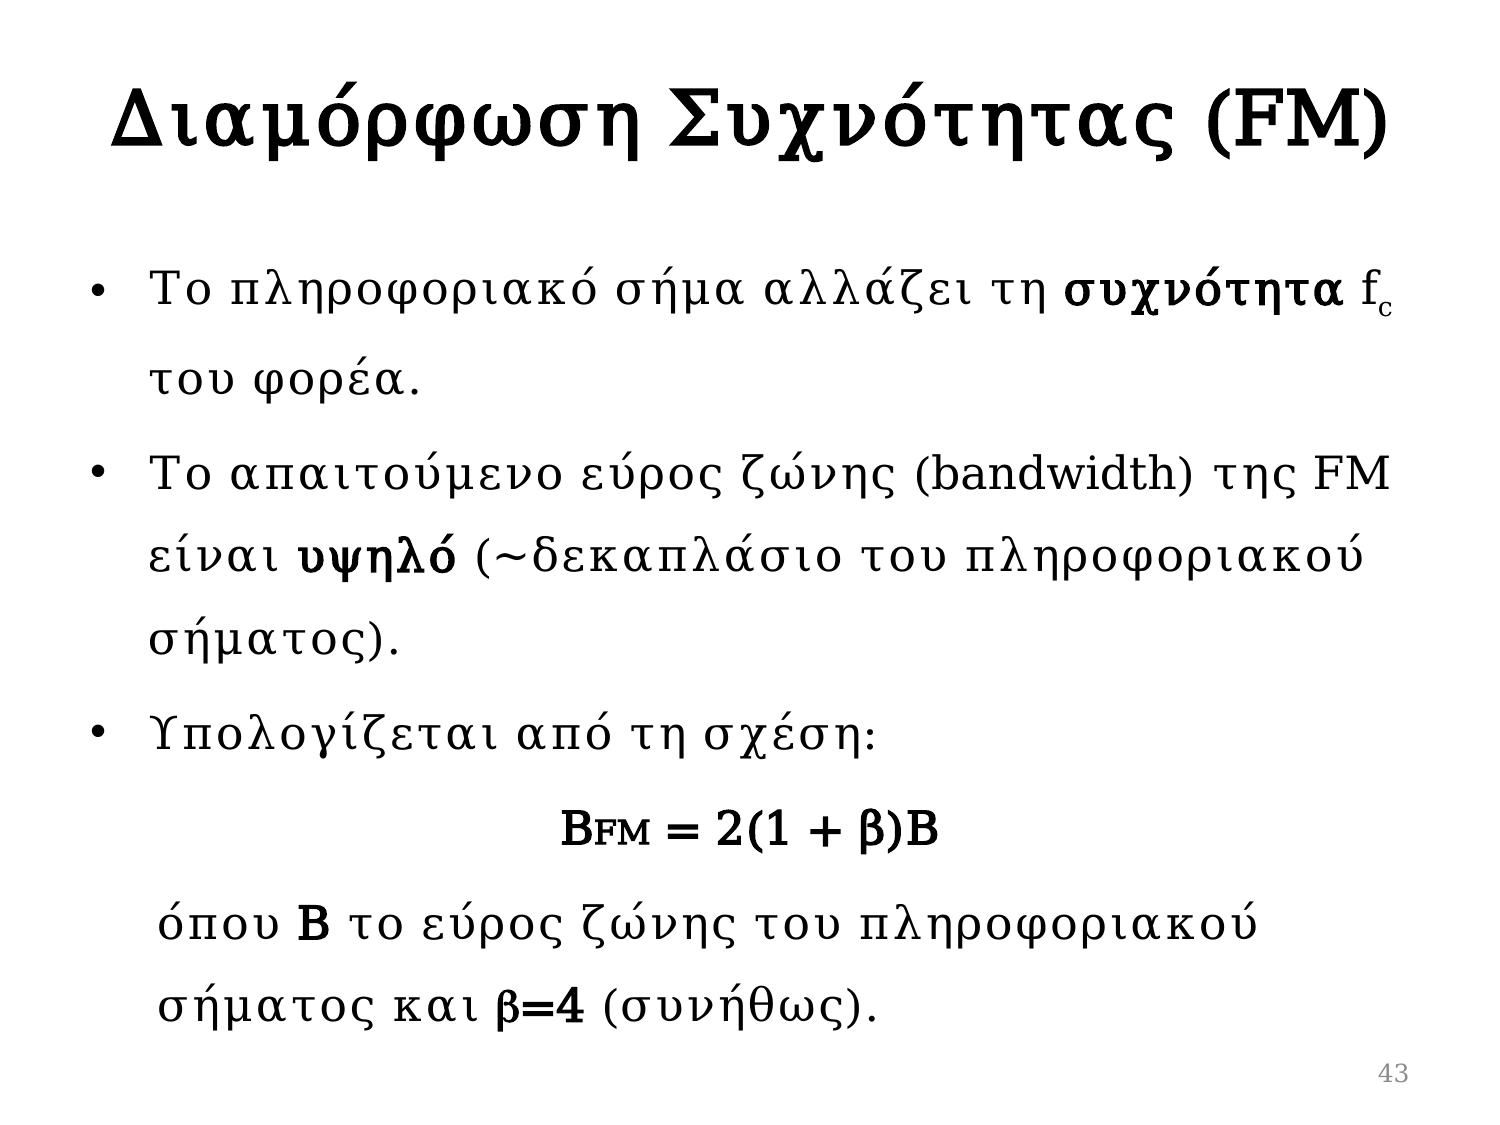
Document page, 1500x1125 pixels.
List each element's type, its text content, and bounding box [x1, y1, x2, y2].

title Διαμόρφωση Συχνότητας (FM) [75, 20, 1425, 209]
slide_number 43 [1222, 1042, 1425, 1103]
list Το πληροφοριακό σήμα αλλάζει τη συχνότητα fc του φορέα. Το απαιτούμενο εύρος ζώνης (bandwidth) της FM είναι υψηλό (~δεκαπλάσιο του πληροφοριακού σήματος). Υπολογίζεται από τη σχέση: BFM = 2(1 + β)B όπου Β το εύρος ζώνης του πληροφοριακού σήματος και =4 (συνήθως). [75, 219, 1425, 1035]
